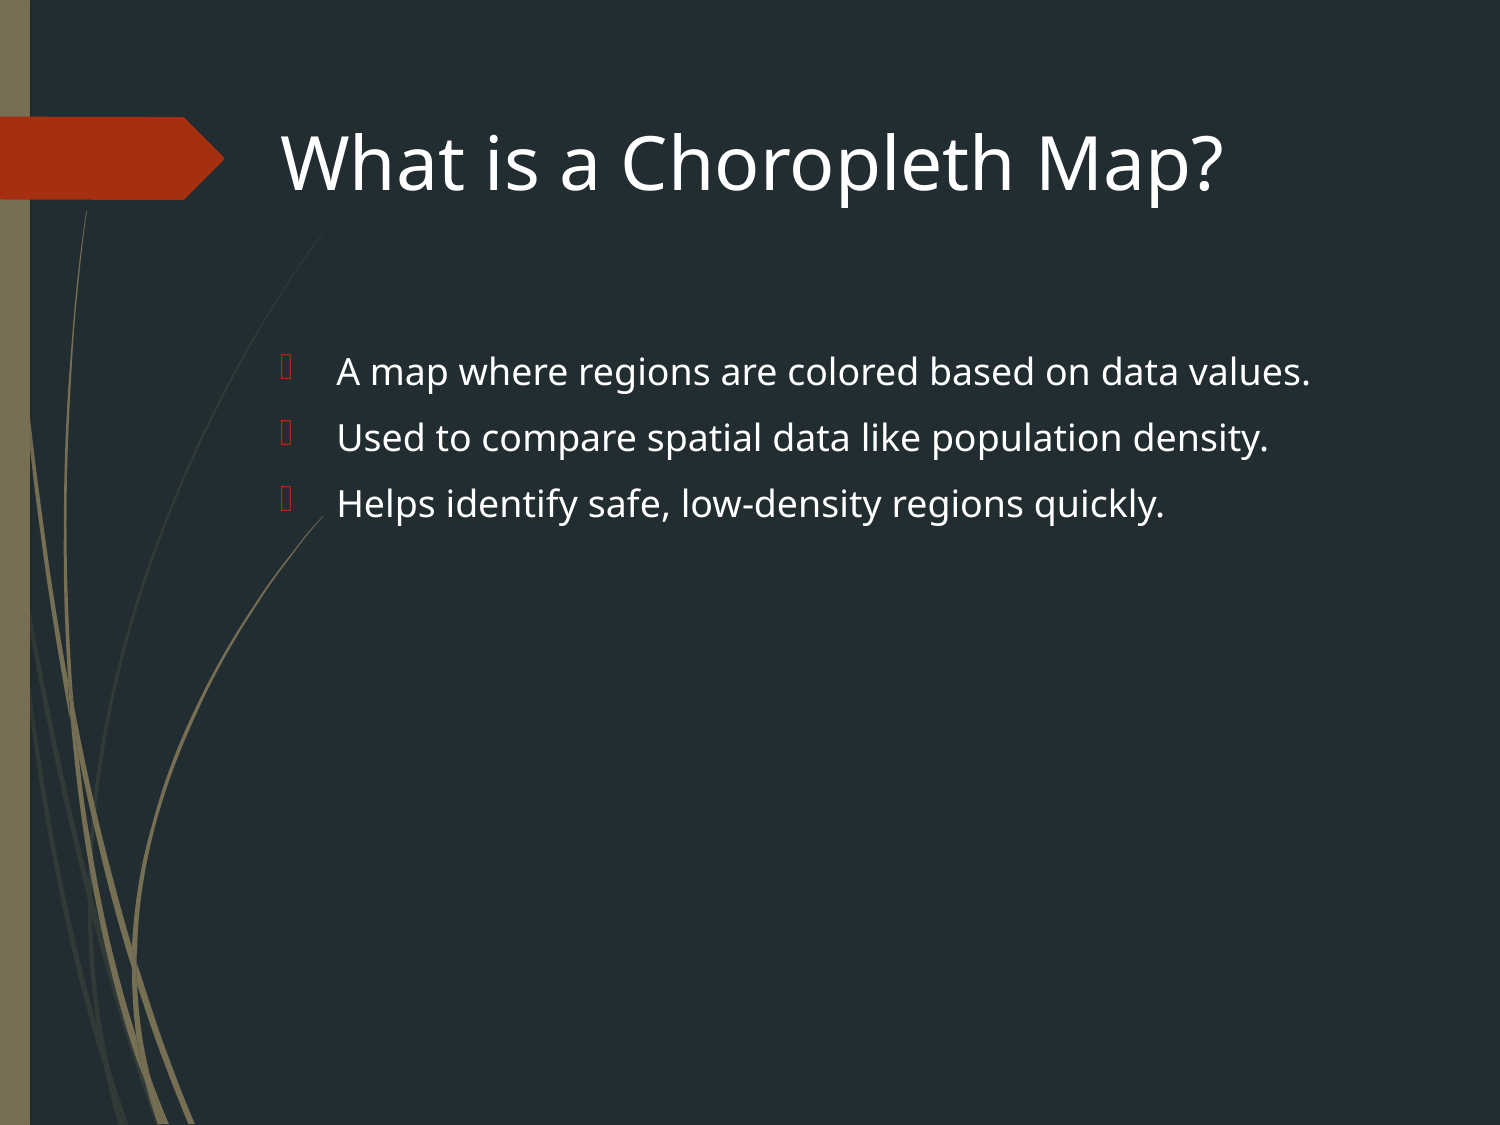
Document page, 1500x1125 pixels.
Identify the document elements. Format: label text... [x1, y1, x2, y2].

title What is a Choropleth Map? [265, 108, 1347, 275]
list A map where regions are colored based on data values. Used to compare spatial data like population density. Helps identify safe, low-density regions quickly. [265, 275, 1347, 895]
